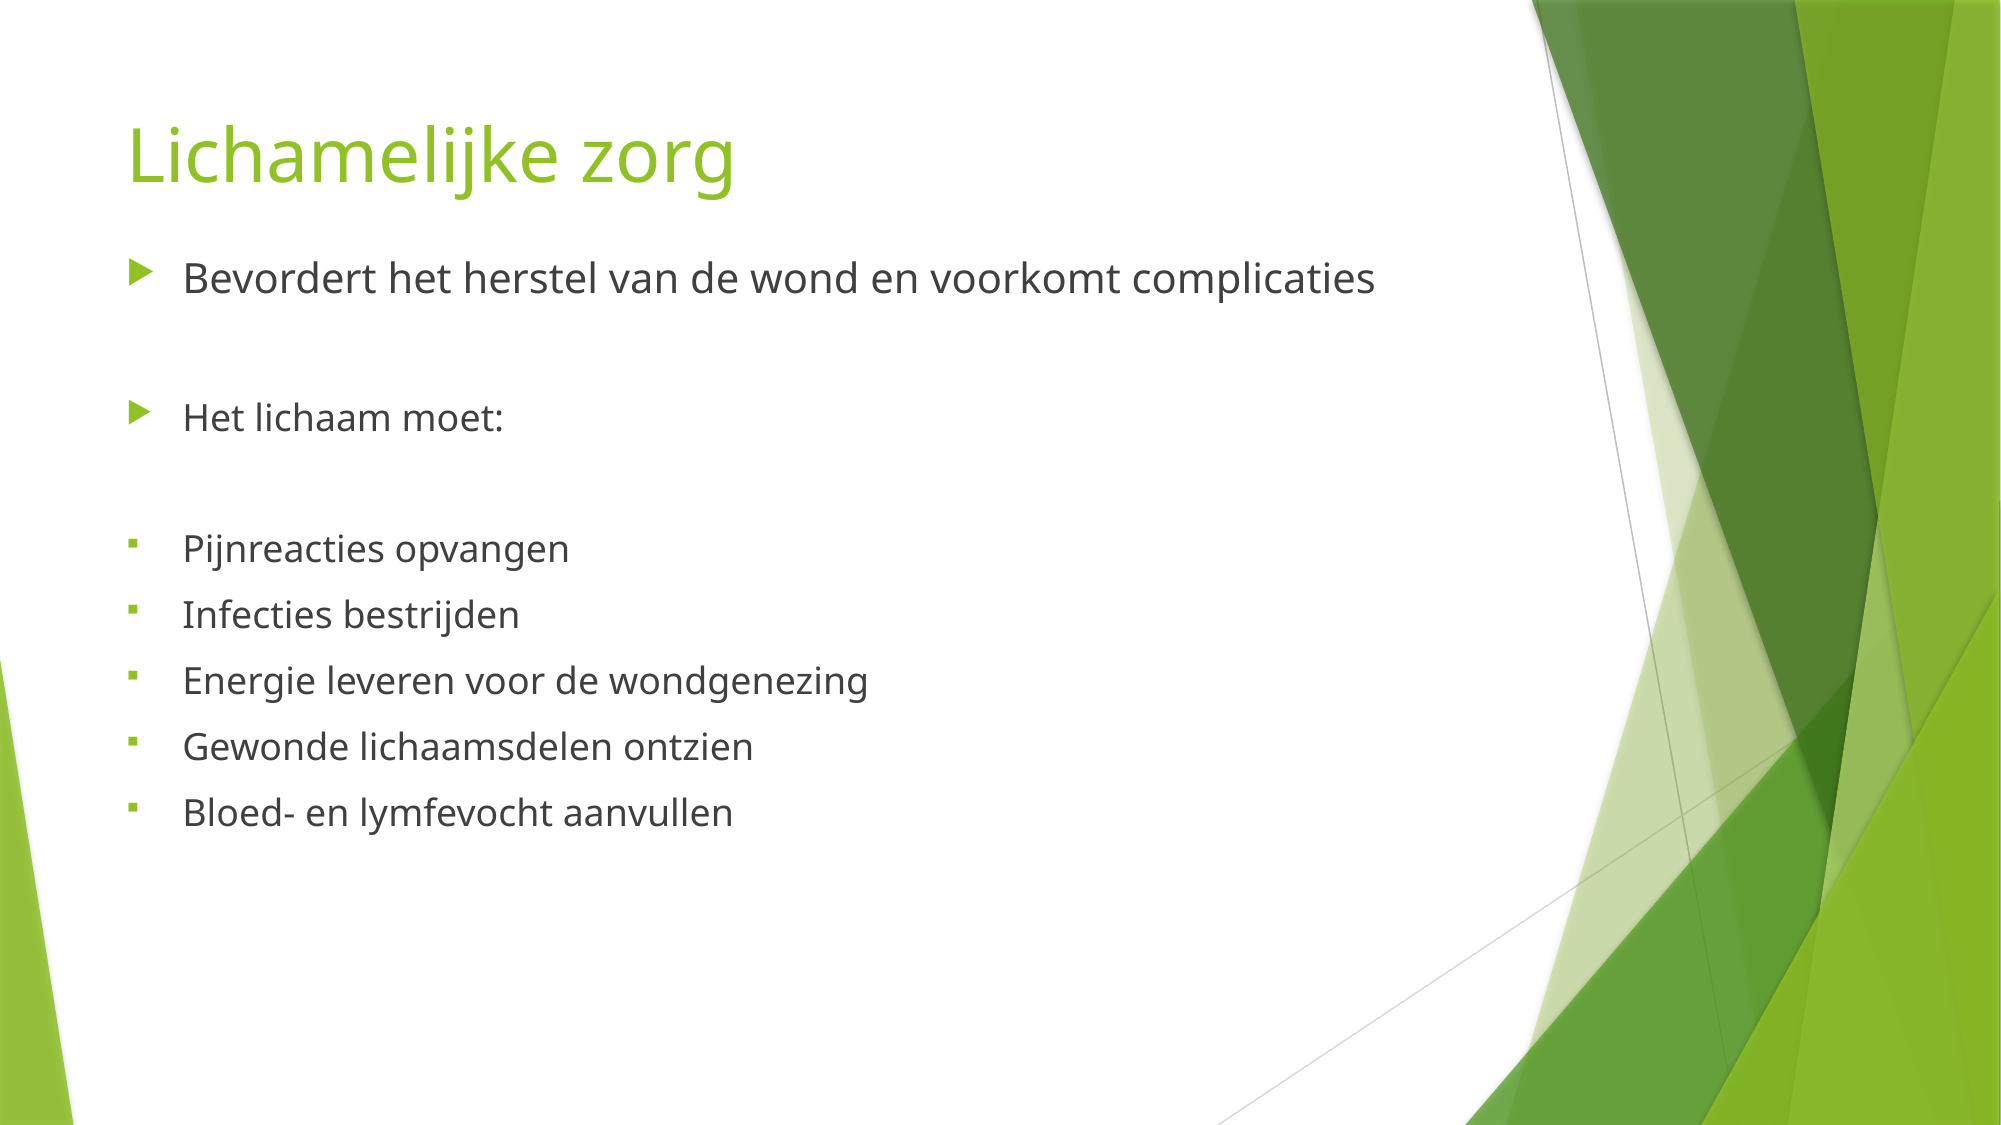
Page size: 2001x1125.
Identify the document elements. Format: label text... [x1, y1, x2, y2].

title Lichamelijke zorg [111, 99, 1522, 221]
list Bevordert het herstel van de wond en voorkomt complicaties Het lichaam moet: Pijnreacties opvangen Infecties bestrijden Energie leveren voor de wondgenezing Gewonde lichaamsdelen ontzien Bloed- en lymfevocht aanvullen [111, 244, 1522, 992]
